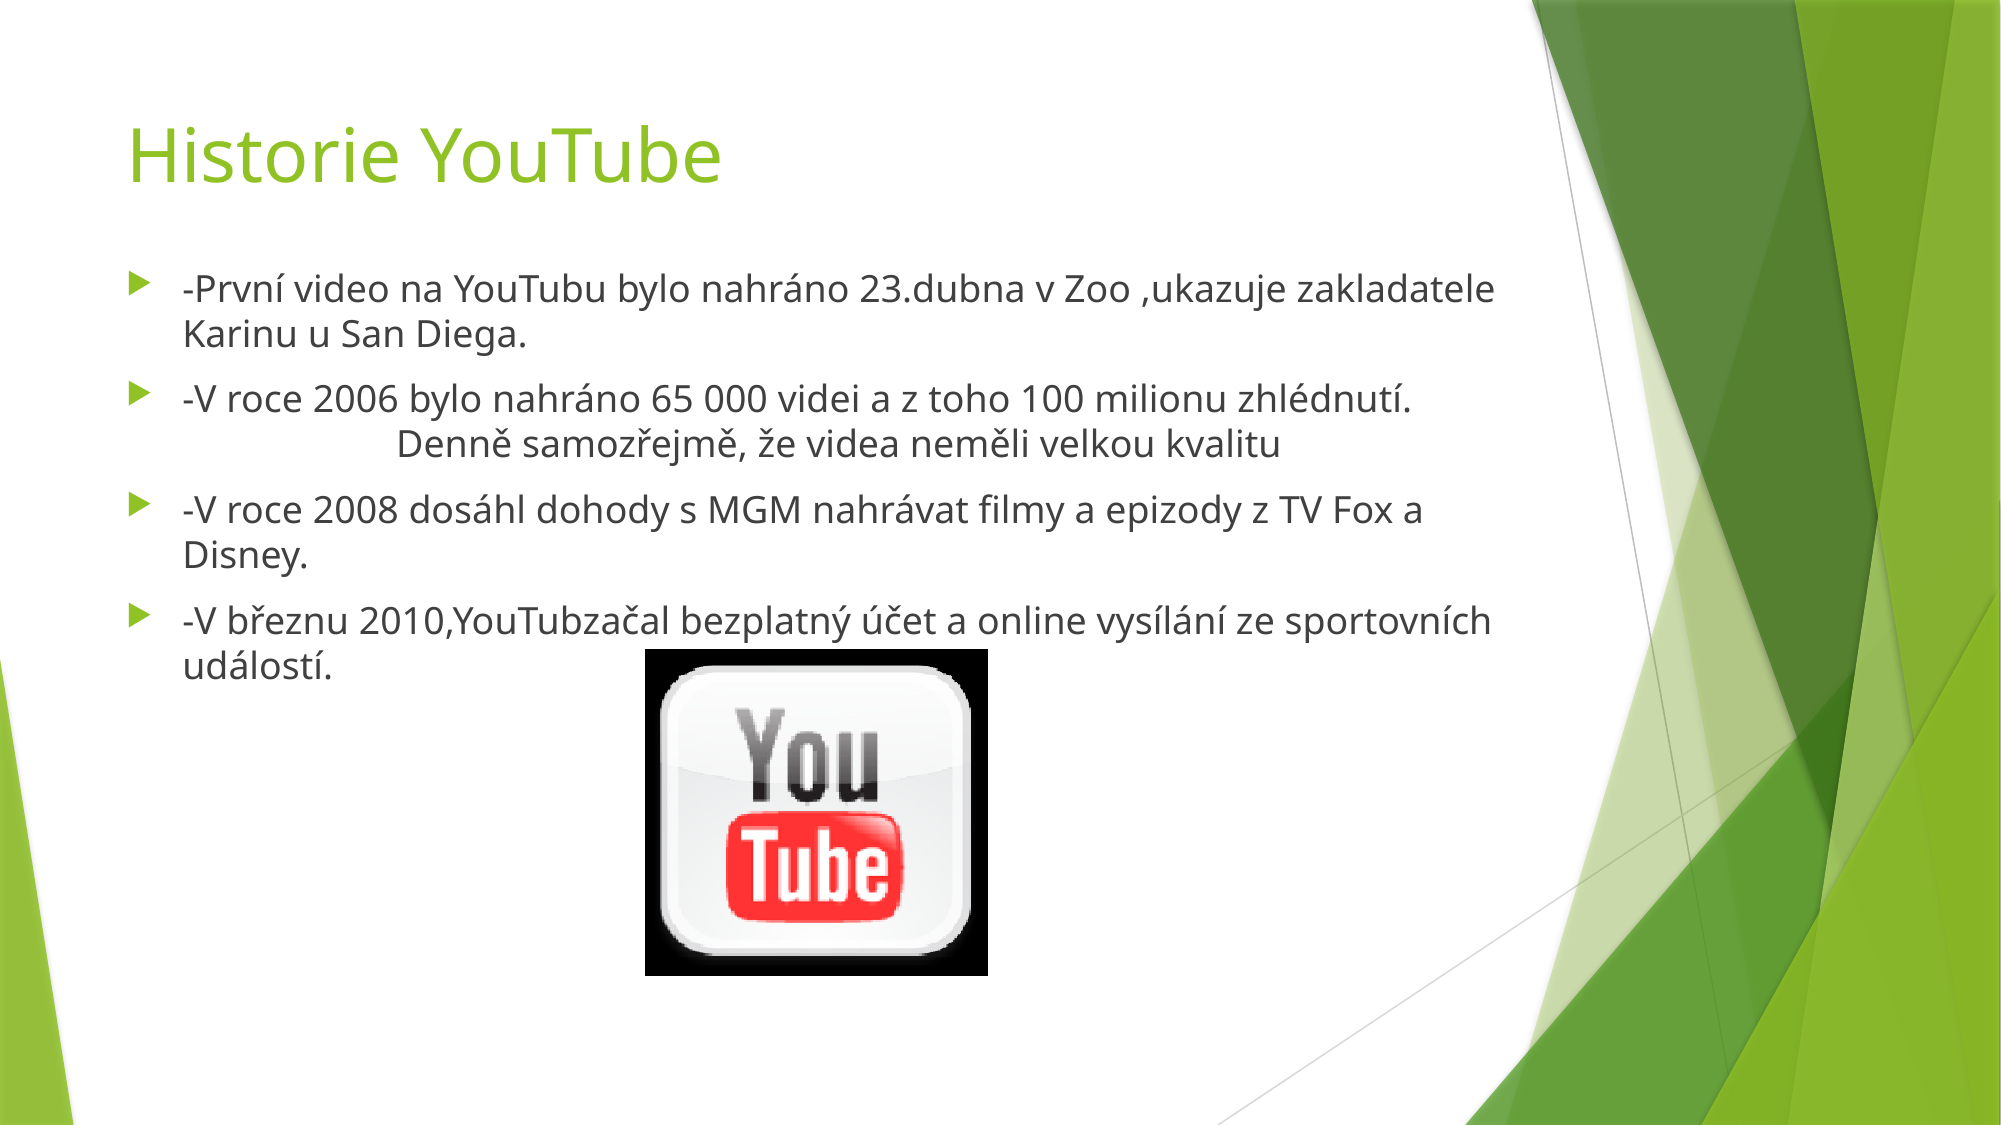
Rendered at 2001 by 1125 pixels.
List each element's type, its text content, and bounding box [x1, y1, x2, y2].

title Historie YouTube [111, 99, 1522, 257]
picture [644, 649, 988, 977]
list -První video na YouTubu bylo nahráno 23.dubna v Zoo ,ukazuje zakladatele Karinu u San Diega. -V roce 2006 bylo nahráno 65 000 videi a z toho 100 milionu zhlédnutí. Denně samozřejmě, že videa neměli velkou kvalitu -V roce 2008 dosáhl dohody s MGM nahrávat filmy a epizody z TV Fox a Disney. -V březnu 2010,YouTubzačal bezplatný účet a online vysílání ze sportovních událostí. [111, 257, 1522, 894]
